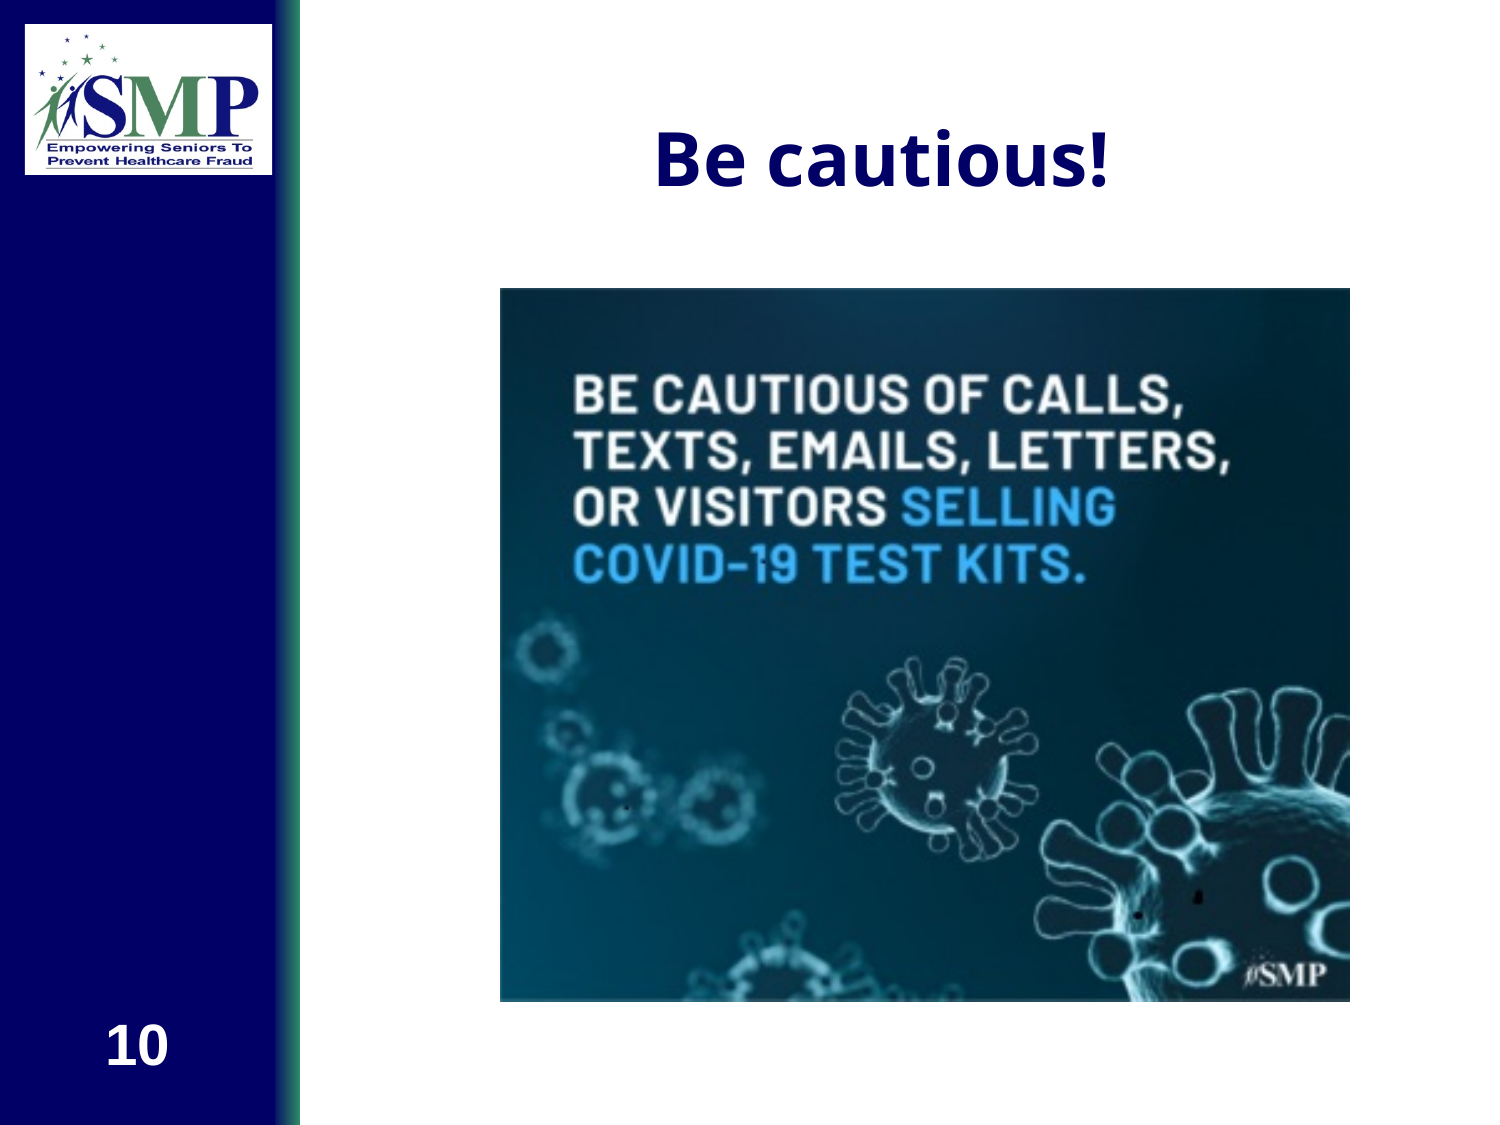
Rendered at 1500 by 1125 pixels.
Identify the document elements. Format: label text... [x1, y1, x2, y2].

slide_number 10 [0, 999, 276, 1076]
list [499, 288, 1351, 1003]
picture [24, 24, 273, 175]
title Be cautious! [337, 62, 1425, 250]
